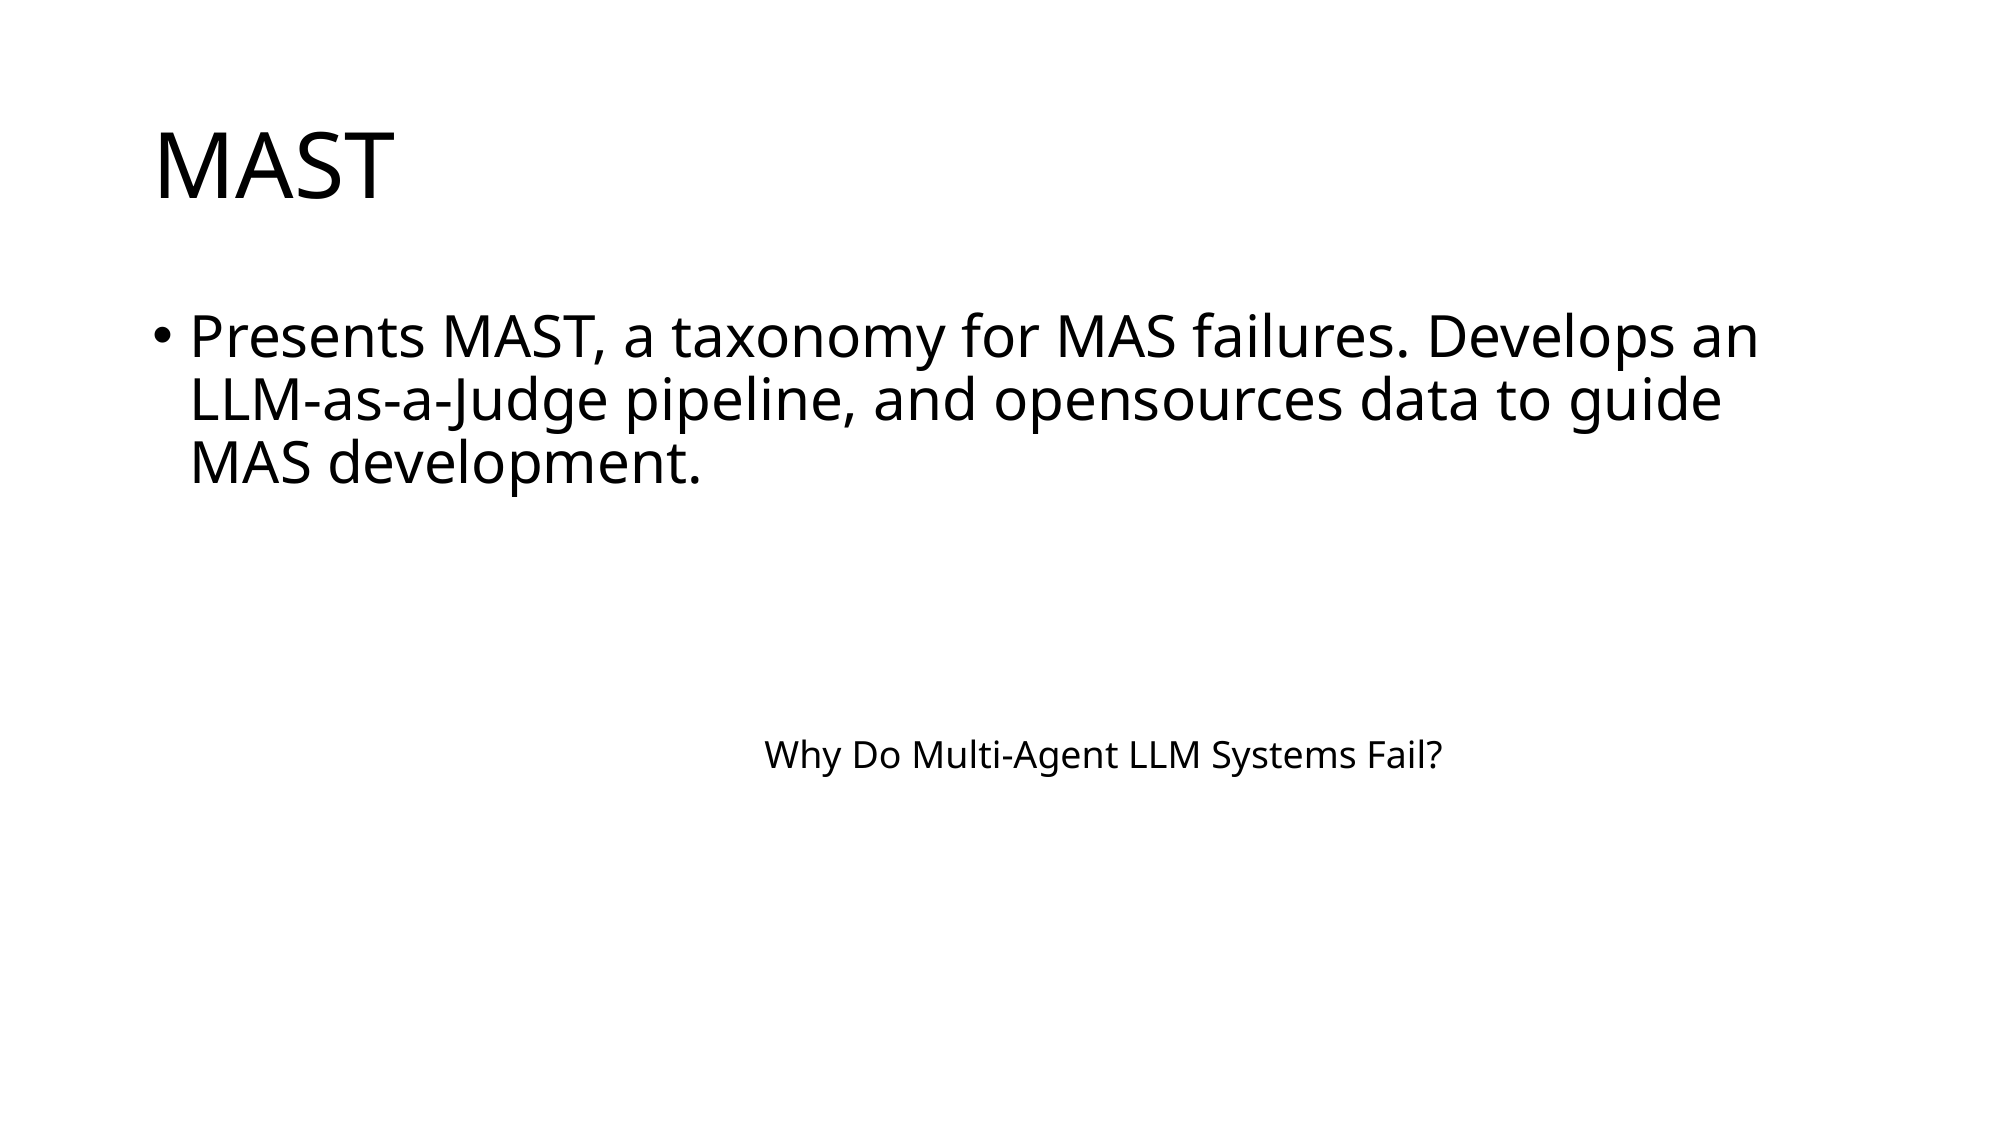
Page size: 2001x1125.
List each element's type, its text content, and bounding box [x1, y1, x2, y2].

text_box Why Do Multi-Agent LLM Systems Fail? [749, 724, 1750, 784]
title MAST [137, 59, 1863, 278]
list Presents MAST, a taxonomy for MAS failures. Develops an LLM-as-a-Judge pipeline, and opensources data to guide MAS development. [137, 299, 1863, 1014]
